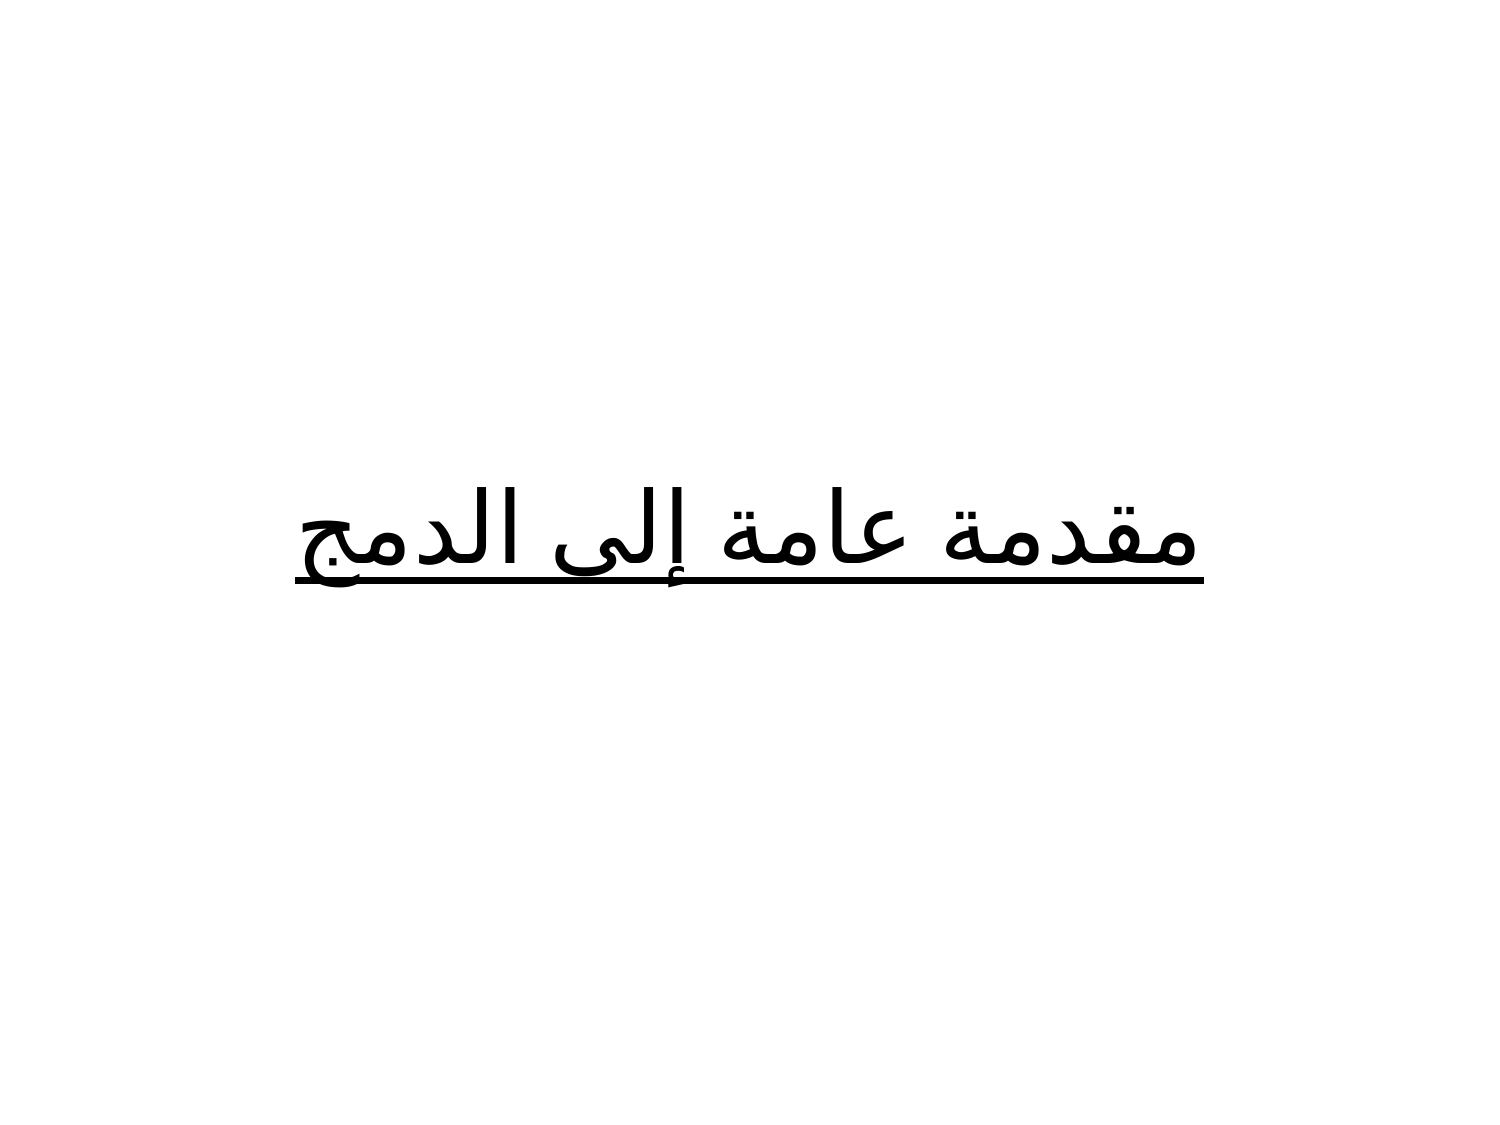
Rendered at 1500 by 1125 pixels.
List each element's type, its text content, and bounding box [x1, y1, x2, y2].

list مقدمة عامة إلى الدمج [75, 262, 1425, 1005]
